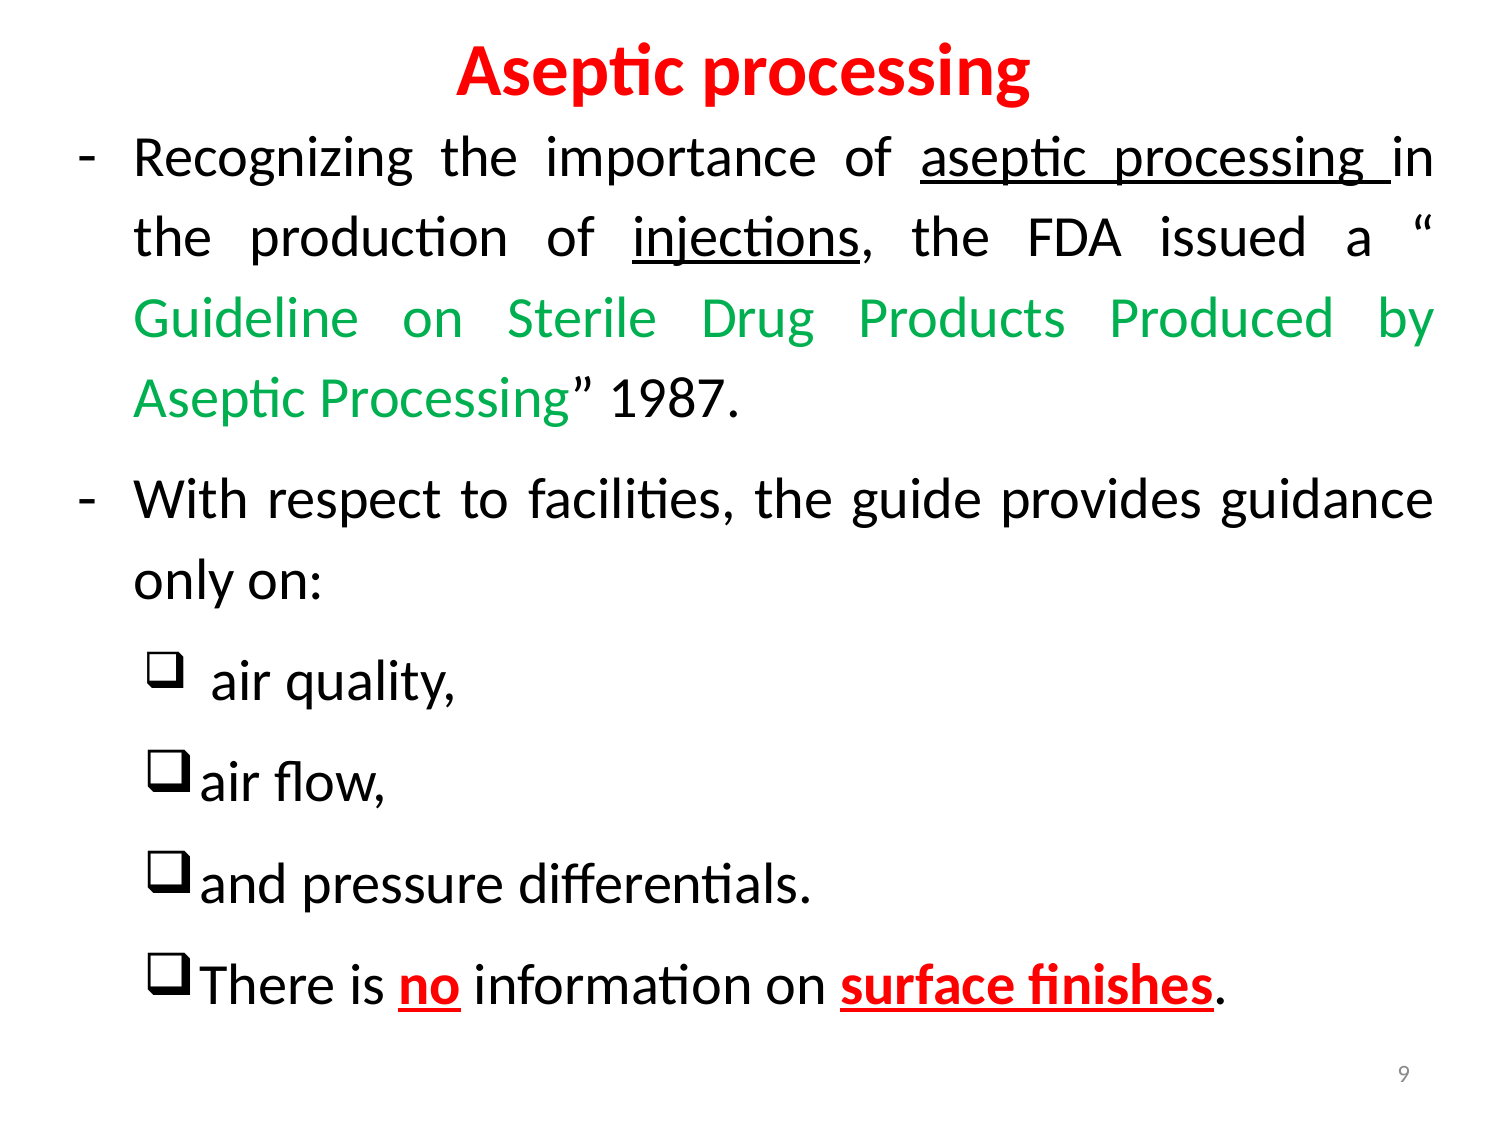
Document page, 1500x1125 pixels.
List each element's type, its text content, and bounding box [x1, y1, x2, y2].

title Aseptic processing [75, 12, 1413, 118]
slide_number 9 [1074, 1042, 1425, 1103]
list Recognizing the importance of aseptic processing in the production of injections, the FDA issued a “ Guideline on Sterile Drug Products Produced by Aseptic Processing” 1987. With respect to facilities, the guide provides guidance only on: air quality, air flow, and pressure differentials. There is no information on surface finishes. [62, 99, 1450, 1088]
